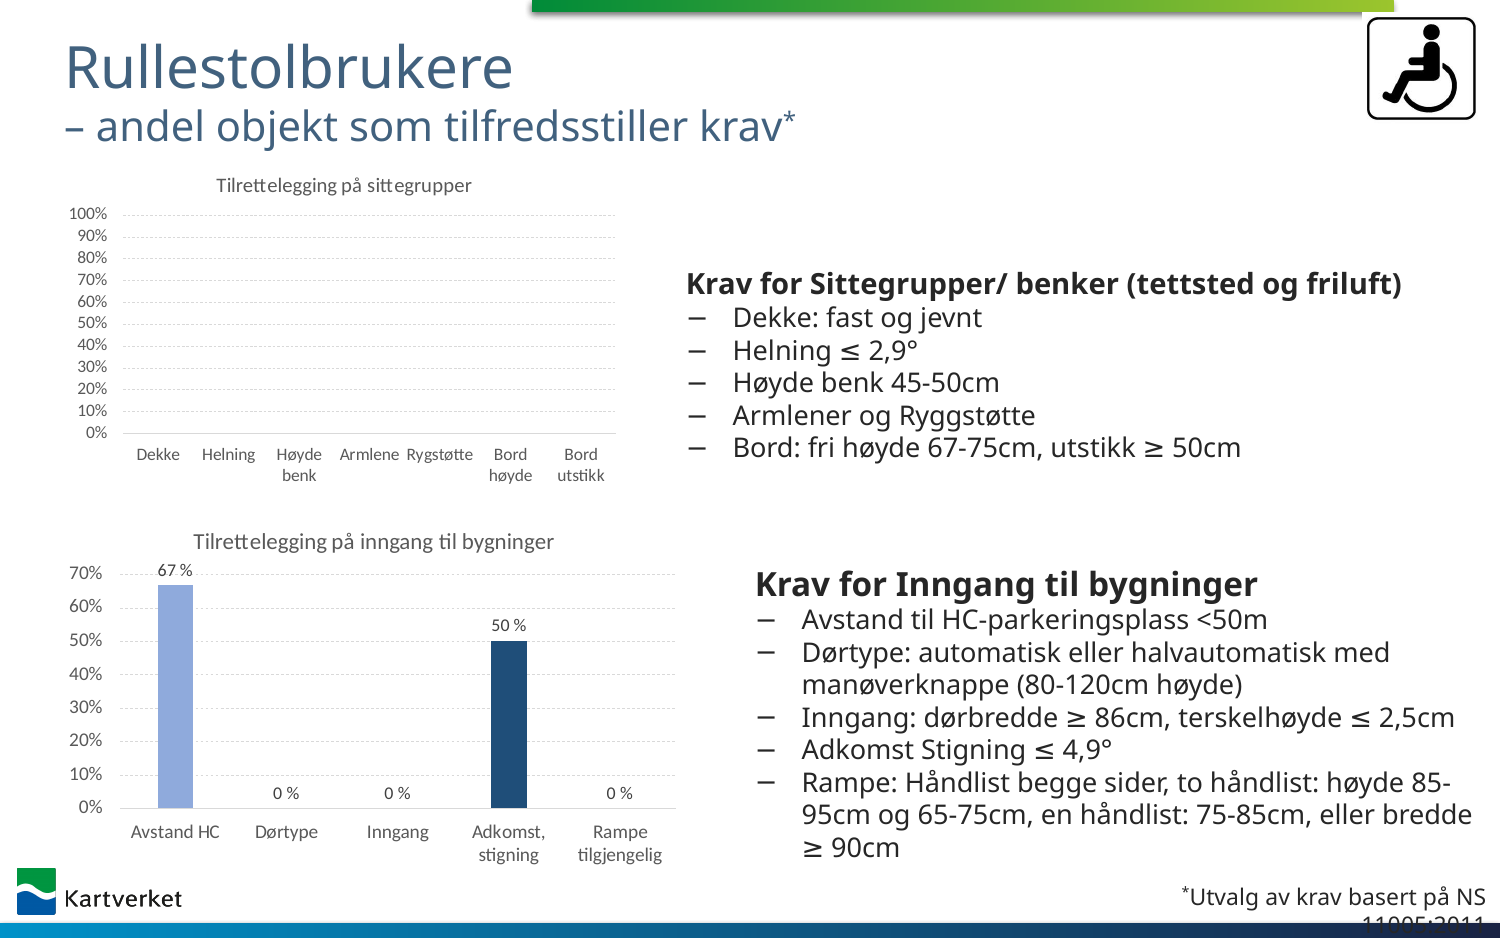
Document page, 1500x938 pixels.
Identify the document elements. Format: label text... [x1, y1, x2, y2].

picture [1362, 12, 1481, 126]
text_box Krav for Inngang til bygninger Avstand til HC-parkeringsplass <50m Dørtype: automatisk eller halvautomatisk med manøverknappe (80-120cm høyde) Inngang: dørbredde ≥ 86cm, terskelhøyde ≤ 2,5cm Adkomst Stigning ≤ 4,9° Rampe: Håndlist begge sider, to håndlist: høyde 85-95cm og 65-75cm, en håndlist: 75-85cm, eller bredde ≥ 90cm [740, 555, 1491, 870]
text_box Krav for Sittegrupper/ benker (tettsted og friluft) Dekke: fast og jevnt Helning ≤ 2,9° Høyde benk 45-50cm Armlener og Ryggstøtte Bord: fri høyde 67-75cm, utstikk ≥ 50cm [670, 258, 1418, 471]
text_box Rullestolbrukere – andel objekt som tilfredsstiller krav* [49, 25, 1431, 158]
picture [62, 520, 687, 874]
picture [62, 166, 626, 492]
text_box *Utvalg av krav basert på NS 11005:2011 [1068, 873, 1500, 938]
